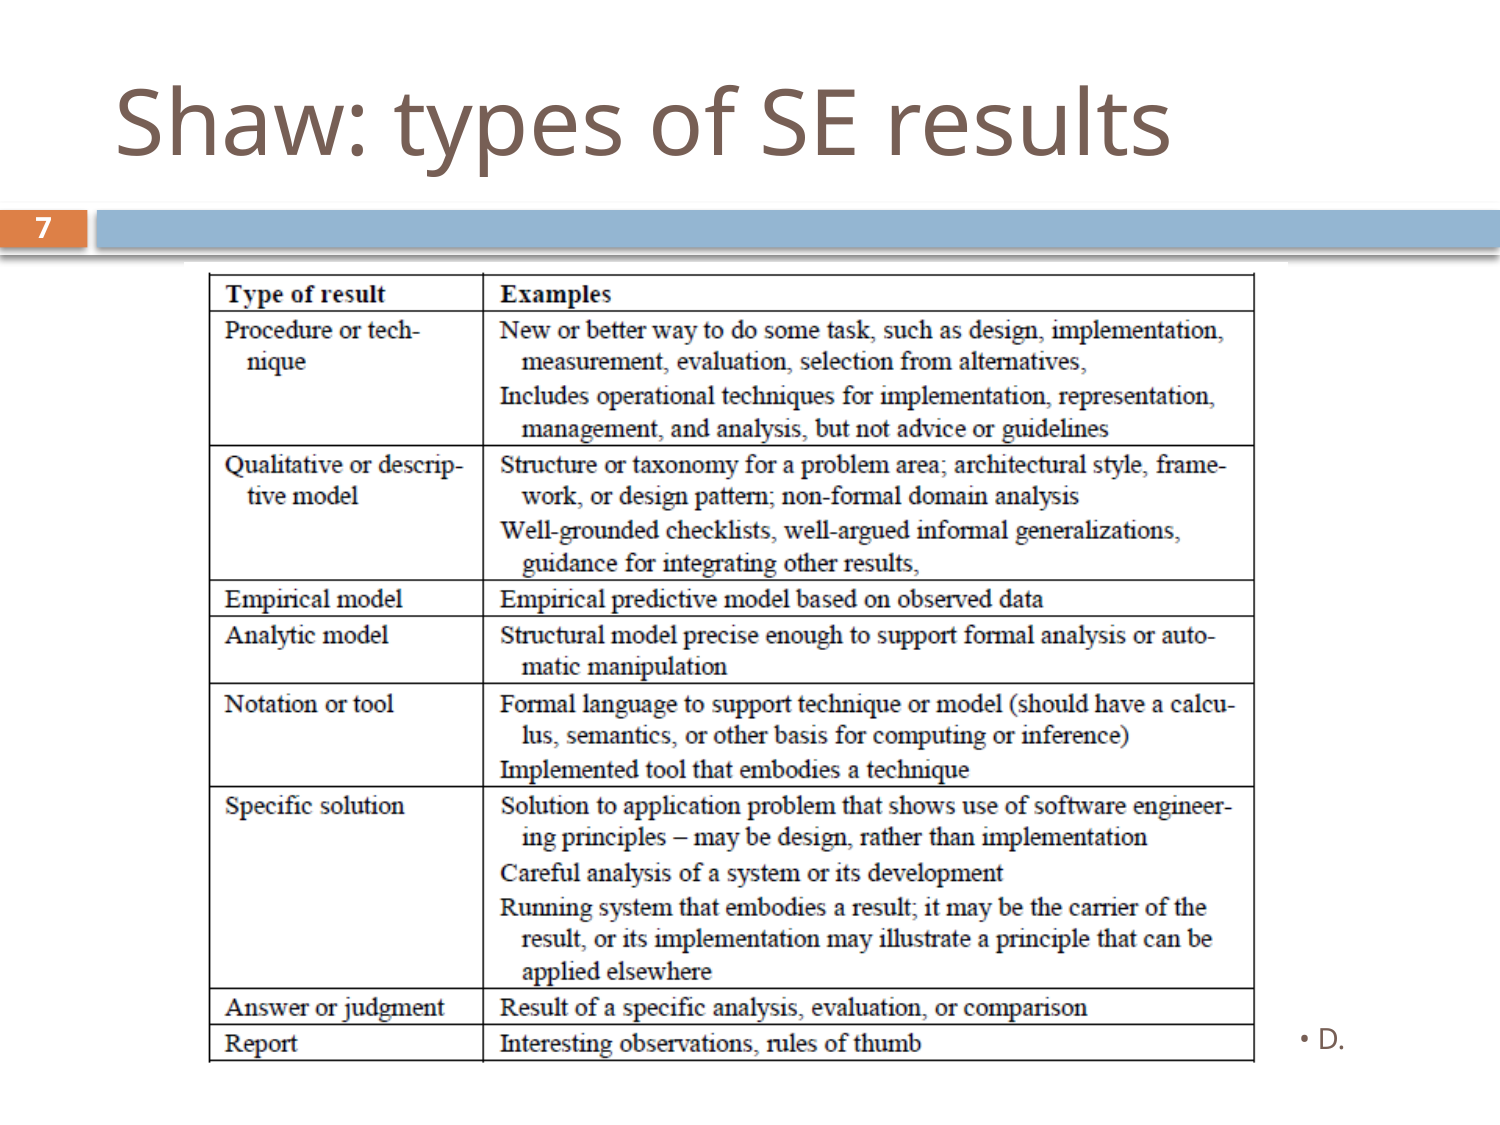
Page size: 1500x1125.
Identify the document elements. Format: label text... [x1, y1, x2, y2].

slide_number 7 [0, 208, 88, 249]
slide_number 503 11sp © UW CSE • D. Notkin [1293, 1025, 1438, 1085]
picture [183, 262, 1288, 1088]
title Shaw: types of SE results [99, 37, 1438, 200]
